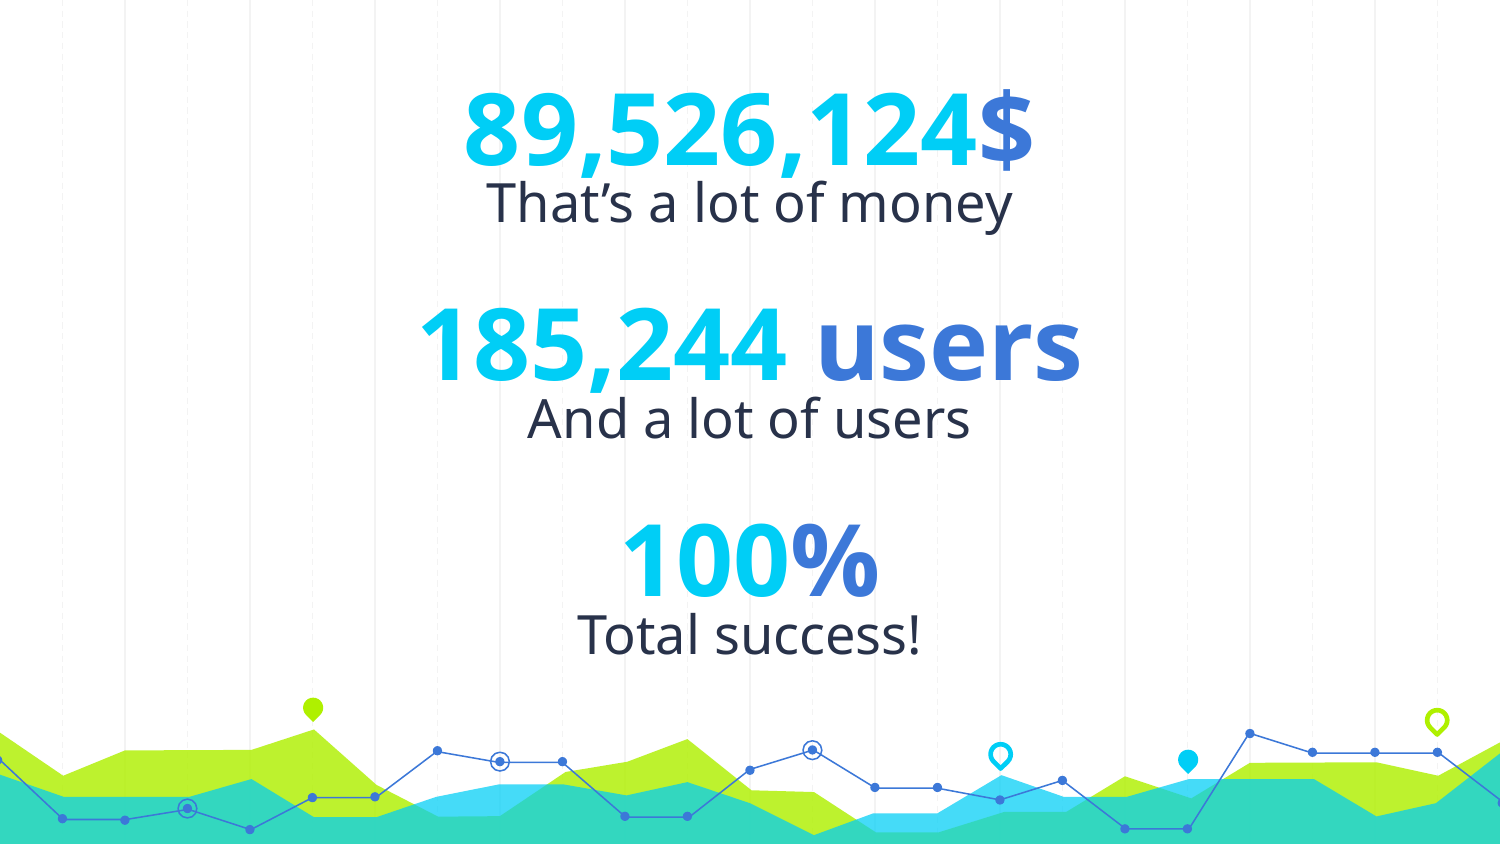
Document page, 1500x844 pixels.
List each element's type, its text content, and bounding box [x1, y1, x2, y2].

title 185,244 users [112, 269, 1388, 369]
subtitle And a lot of users [112, 369, 1388, 446]
title 89,526,124$ [112, 53, 1388, 153]
subtitle Total success! [112, 584, 1388, 661]
title 100% [112, 484, 1388, 584]
subtitle That’s a lot of money [112, 153, 1388, 230]
